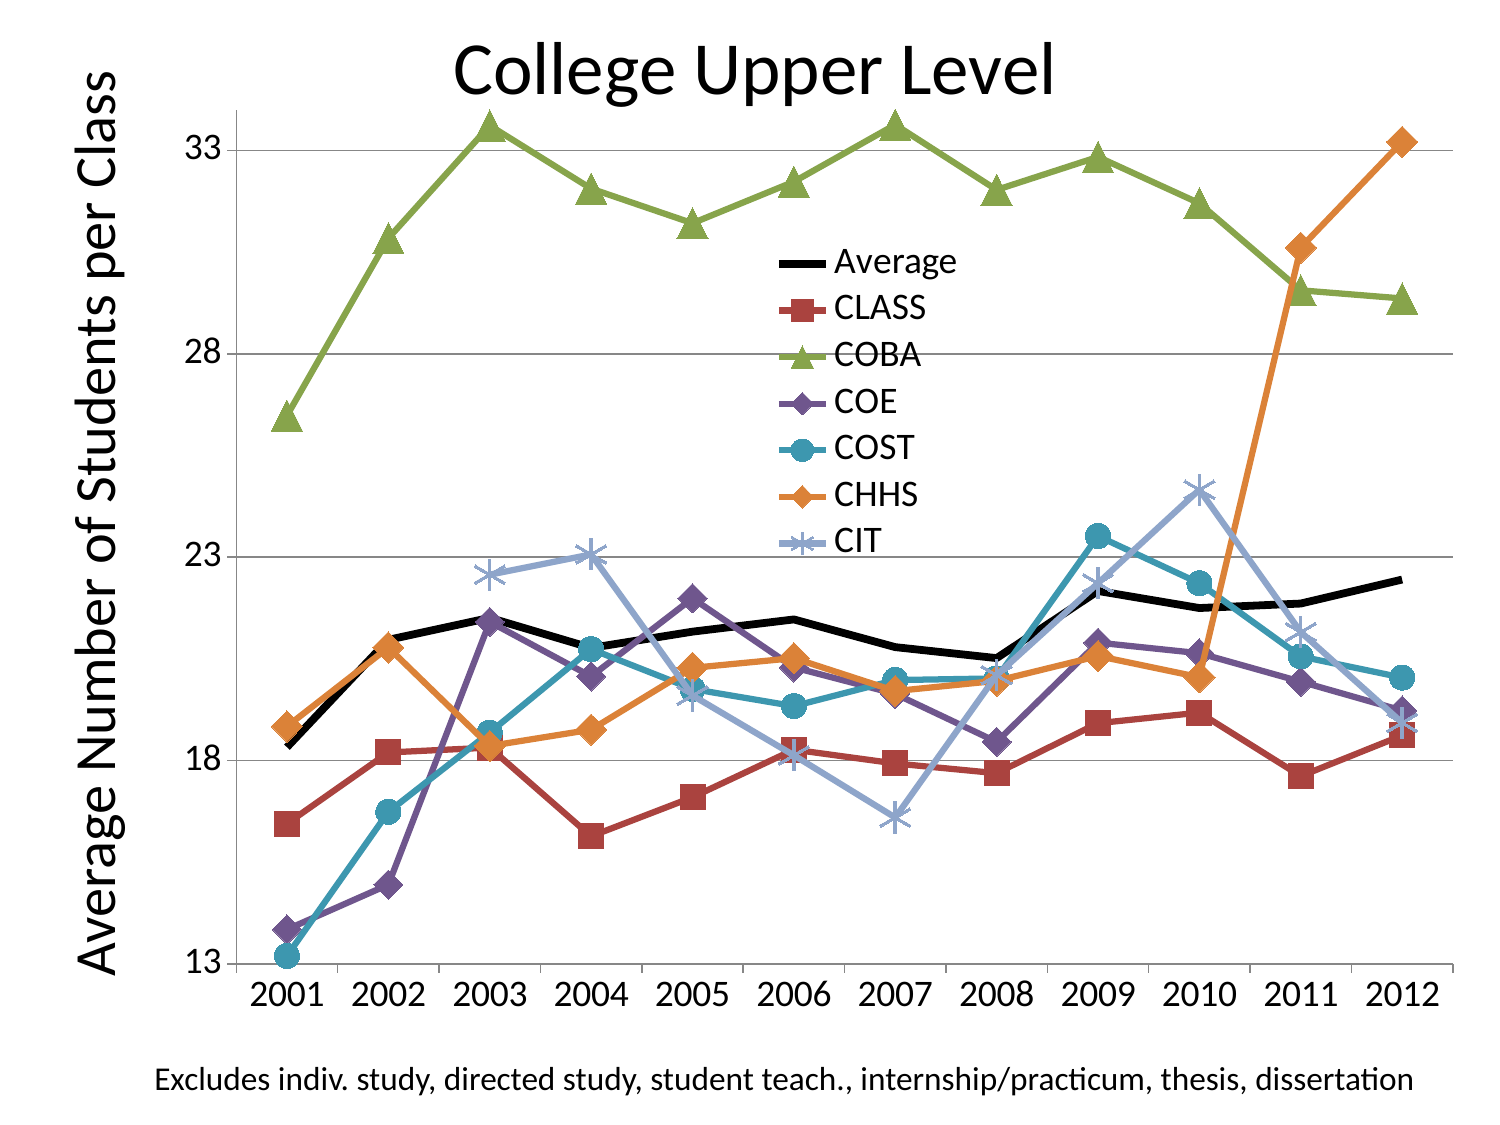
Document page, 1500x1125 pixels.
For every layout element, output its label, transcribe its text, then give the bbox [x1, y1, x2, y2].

text_box Average Number of Students per Class [50, 55, 135, 991]
text_box College Upper Level [438, 12, 1073, 73]
chart [149, 74, 1463, 1038]
text_box Excludes indiv. study, directed study, student teach., internship/practicum, thesis, dissertation [139, 1049, 1431, 1105]
